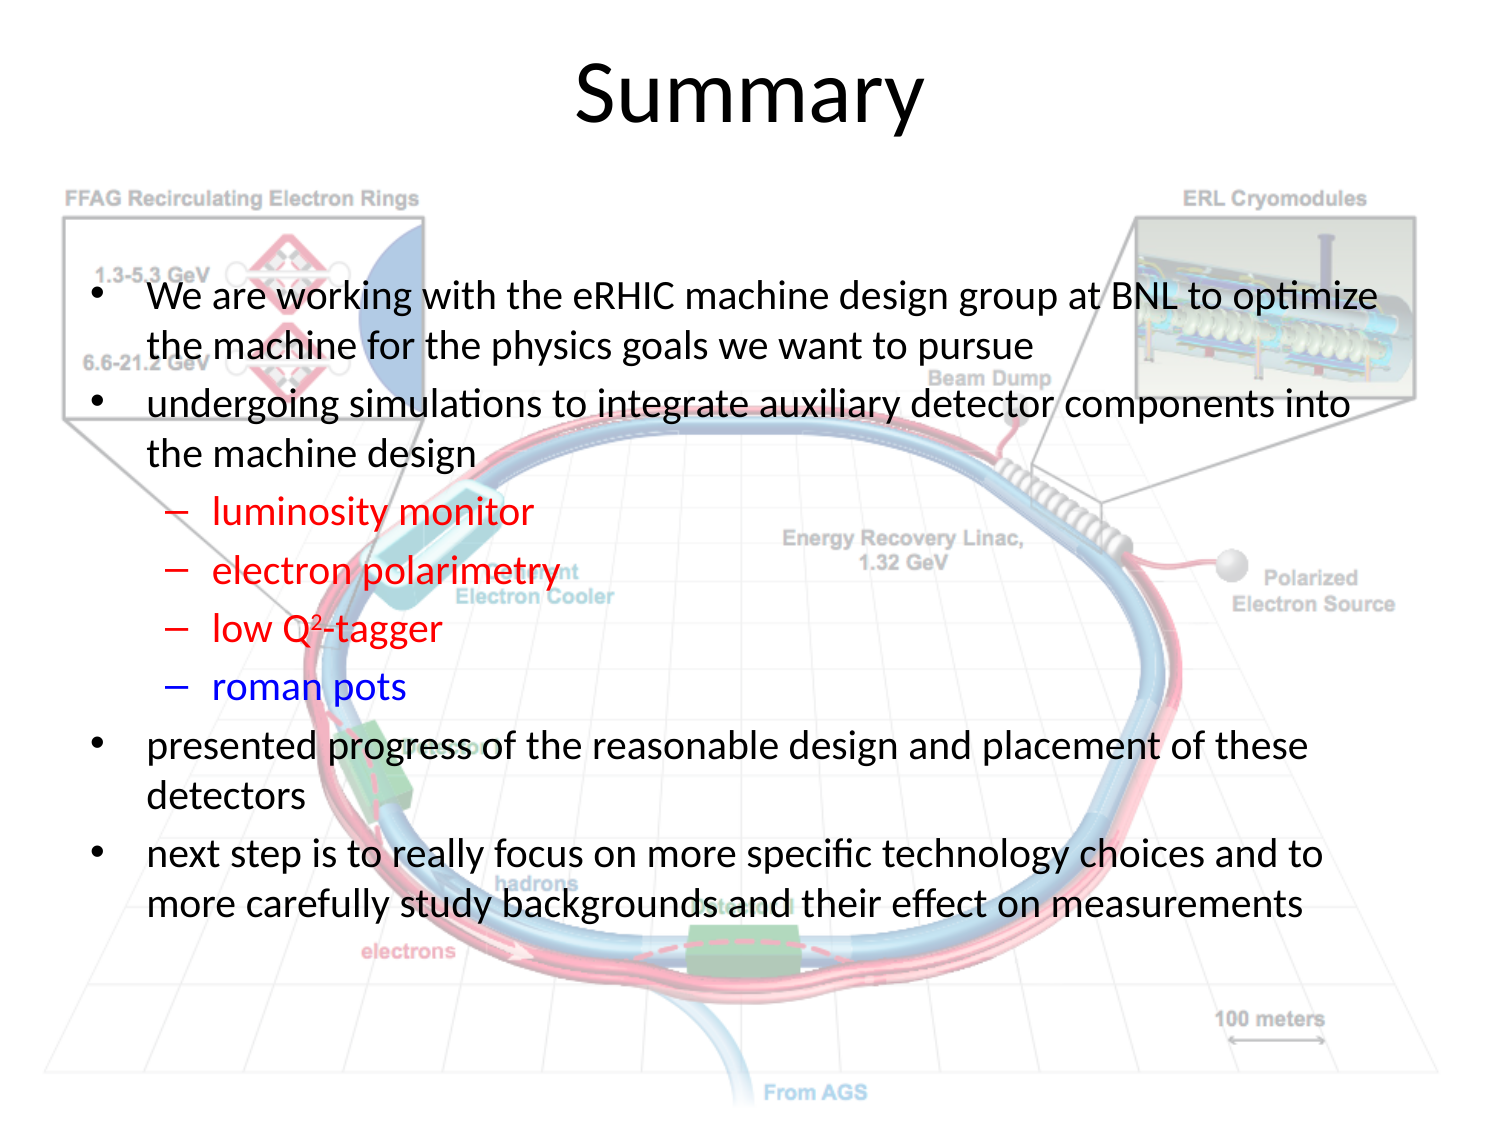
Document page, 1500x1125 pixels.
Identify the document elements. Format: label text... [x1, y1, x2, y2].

picture [0, 137, 1500, 1125]
title Summary [75, 24, 1425, 136]
